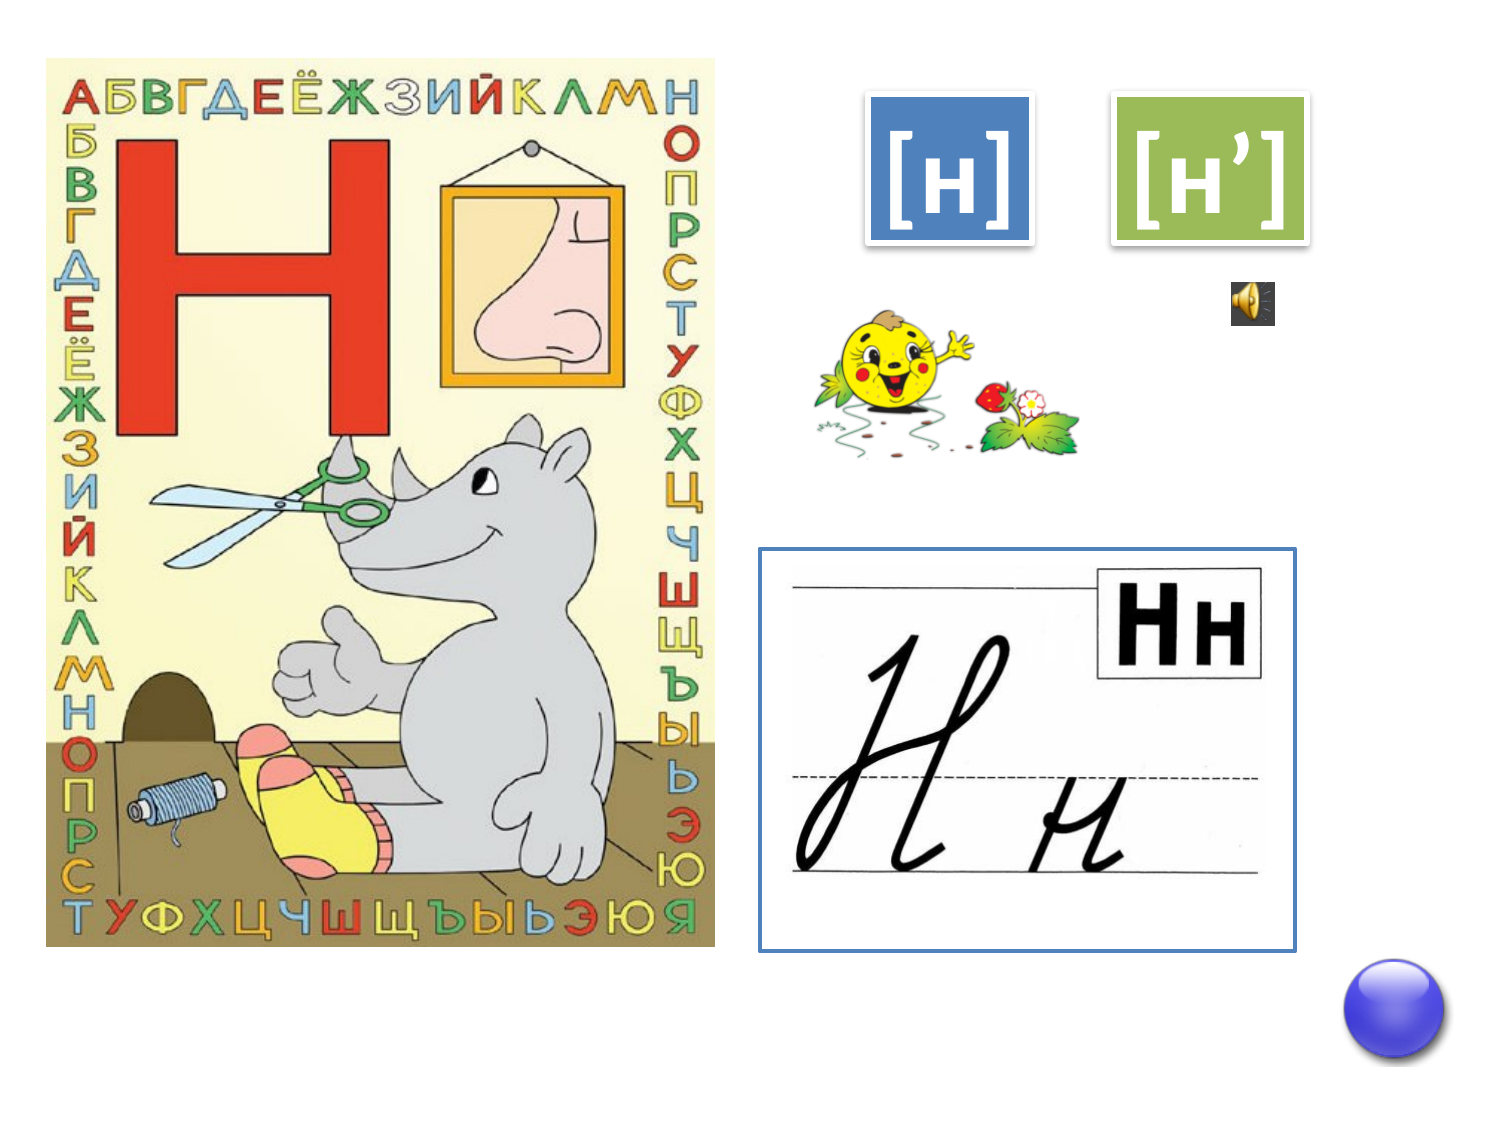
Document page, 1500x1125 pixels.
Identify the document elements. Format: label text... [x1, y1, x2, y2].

picture [1230, 280, 1276, 327]
text_box [н] [865, 91, 1035, 246]
text_box [н’] [1111, 91, 1310, 246]
picture [46, 58, 716, 947]
picture [808, 304, 1080, 460]
picture [1335, 948, 1454, 1067]
picture [761, 550, 1294, 950]
